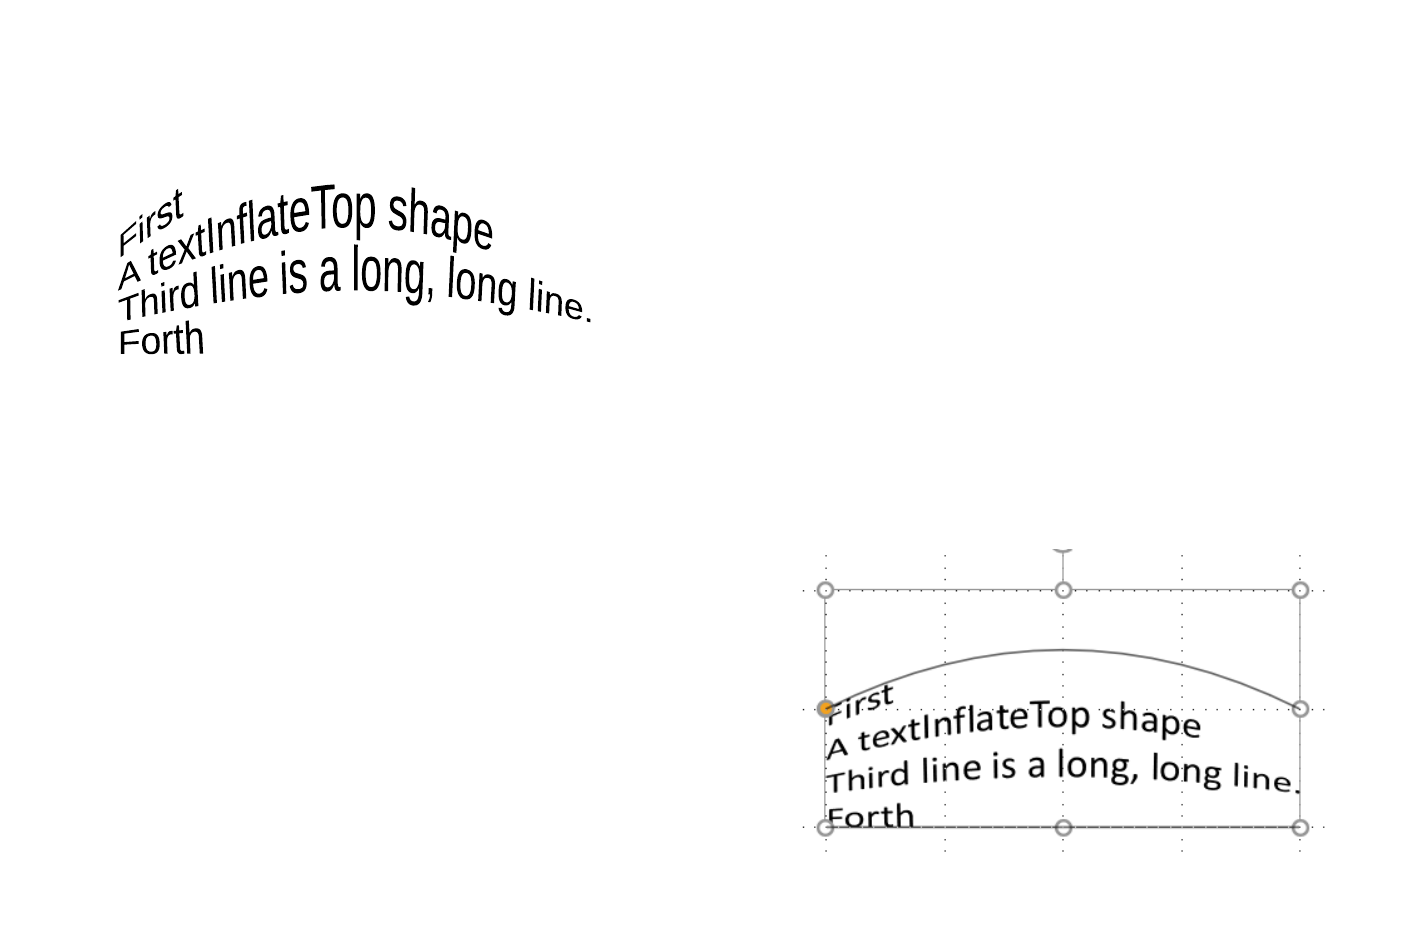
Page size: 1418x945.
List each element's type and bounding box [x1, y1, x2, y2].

picture [798, 549, 1332, 864]
text_box [146, 211, 156, 239]
